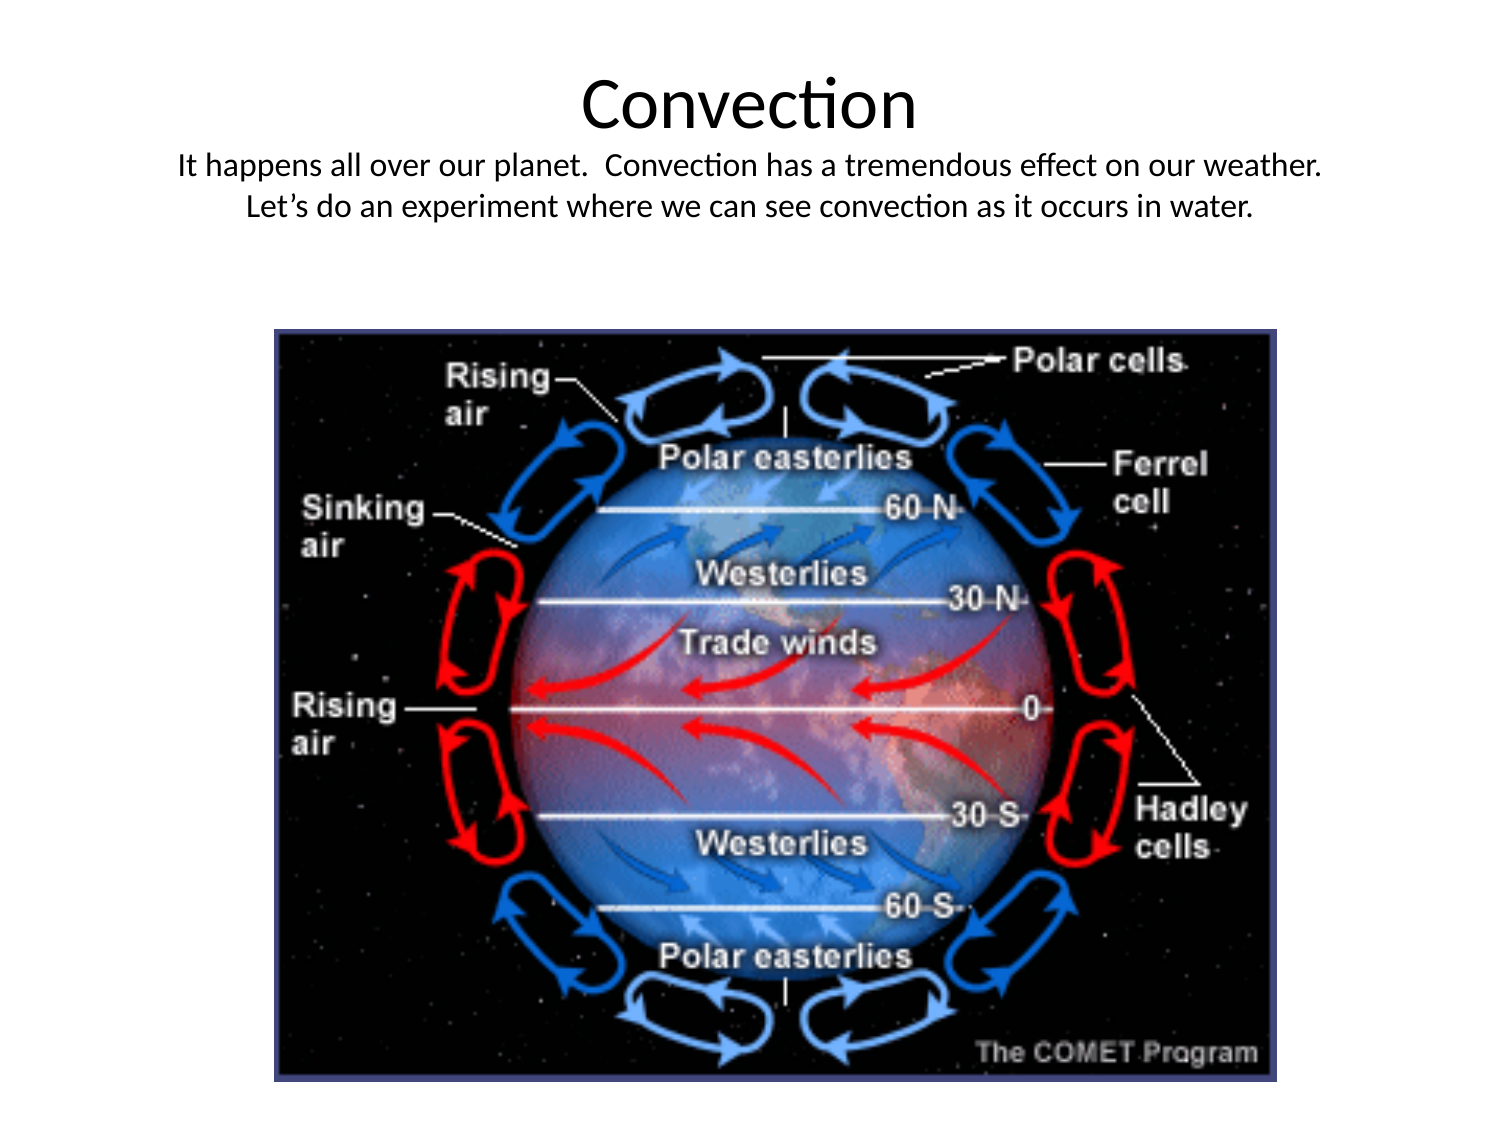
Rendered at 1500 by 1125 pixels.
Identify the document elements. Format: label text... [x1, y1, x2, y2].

picture [274, 329, 1277, 1082]
title Convection It happens all over our planet. Convection has a tremendous effect on our weather. Let’s do an experiment where we can see convection as it occurs in water. [75, 45, 1425, 233]
